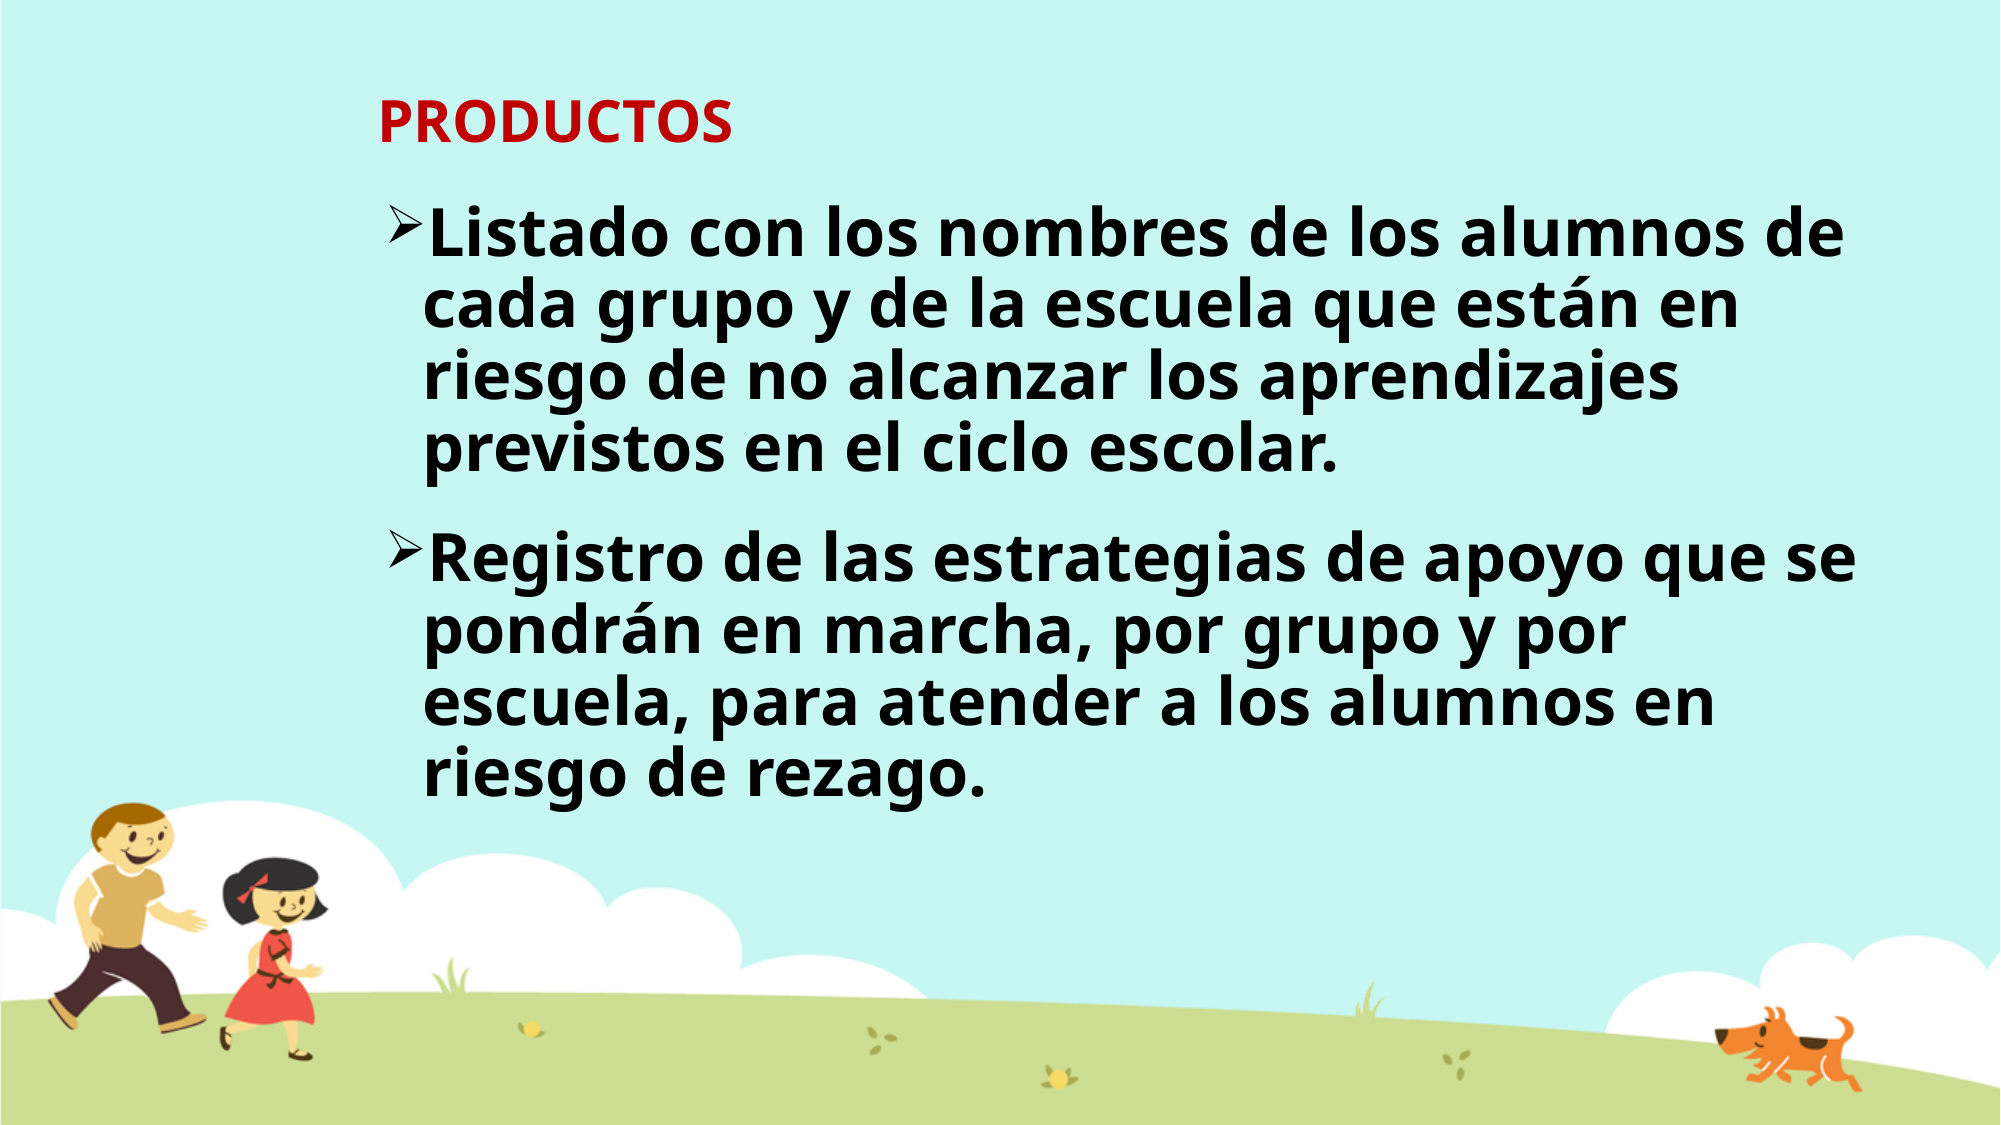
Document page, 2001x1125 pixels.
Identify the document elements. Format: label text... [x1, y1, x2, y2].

list Listado con los nombres de los alumnos de cada grupo y de la escuela que están en riesgo de no alcanzar los aprendizajes previstos en el ciclo escolar. Registro de las estrategias de apoyo que se pondrán en marcha, por grupo y por escuela, para atender a los alumnos en riesgo de rezago. [362, 190, 1900, 938]
picture [0, 0, 2001, 1125]
title PRODUCTOS [362, 50, 1900, 163]
